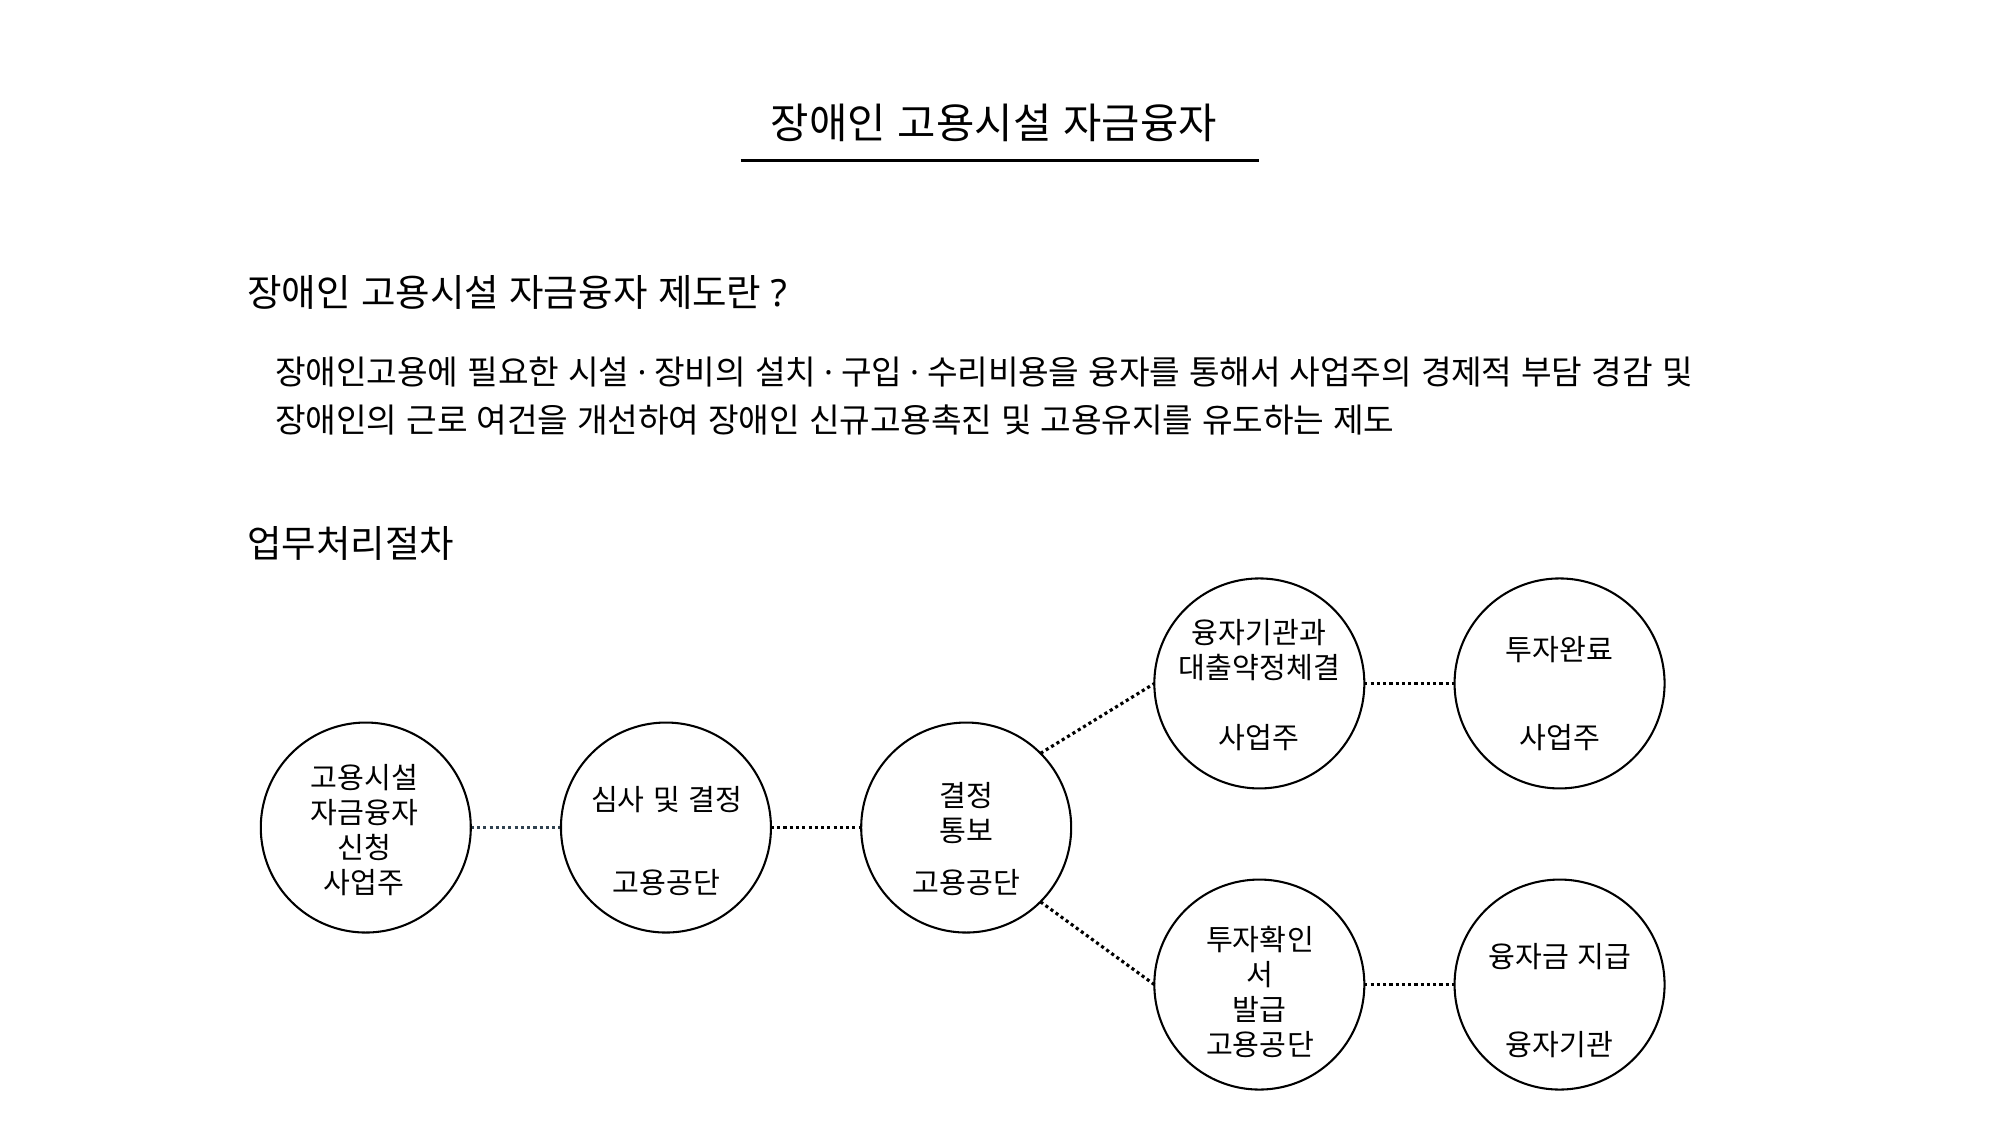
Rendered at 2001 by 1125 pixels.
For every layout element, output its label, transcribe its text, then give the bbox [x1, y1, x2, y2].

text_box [1040, 683, 1155, 754]
text_box [895, 907, 1037, 934]
text_box 사업주 [1187, 704, 1332, 762]
text_box [595, 907, 737, 934]
text_box [1195, 1069, 1324, 1091]
text_box [291, 721, 441, 752]
text_box 투자확인서 발급 [1179, 913, 1341, 1034]
text_box [1472, 577, 1647, 623]
text_box [1181, 878, 1338, 913]
text_box 고용공단 [1187, 1011, 1333, 1069]
text_box 융자기관과 대출약정체결 [1104, 606, 1415, 692]
text_box 업무처리절차 [232, 512, 830, 572]
text_box [860, 721, 1073, 905]
text_box [1495, 1069, 1624, 1091]
text_box 사업주 [1487, 704, 1633, 762]
text_box [437, 782, 472, 907]
text_box [1186, 577, 1332, 606]
text_box 융자기관 [1487, 1011, 1633, 1069]
text_box [1468, 878, 1652, 931]
text_box [1333, 916, 1366, 1061]
text_box [1155, 692, 1366, 761]
text_box 융자금 지급 [1405, 931, 1715, 982]
text_box [1453, 982, 1666, 1062]
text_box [1040, 901, 1155, 985]
text_box [1488, 762, 1631, 790]
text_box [232, 261, 1768, 448]
text_box [1153, 915, 1187, 1063]
text_box [559, 780, 772, 906]
text_box [259, 789, 267, 867]
text_box 고용공단 [594, 850, 739, 907]
text_box 장애인 고용시설 자금융자 [727, 89, 1273, 154]
text_box [269, 872, 292, 904]
text_box 고용공단 [893, 850, 1039, 907]
text_box [295, 907, 436, 934]
text_box 결정 통보 [893, 770, 1039, 850]
text_box [1188, 762, 1331, 790]
text_box 심사 및 결정 [571, 773, 762, 824]
text_box 투자완료 [1405, 623, 1715, 674]
text_box 고용시설 자금융자 신청 [267, 752, 462, 872]
text_box [1453, 674, 1666, 761]
text_box 사업주 [292, 850, 437, 907]
text_box [575, 721, 757, 773]
